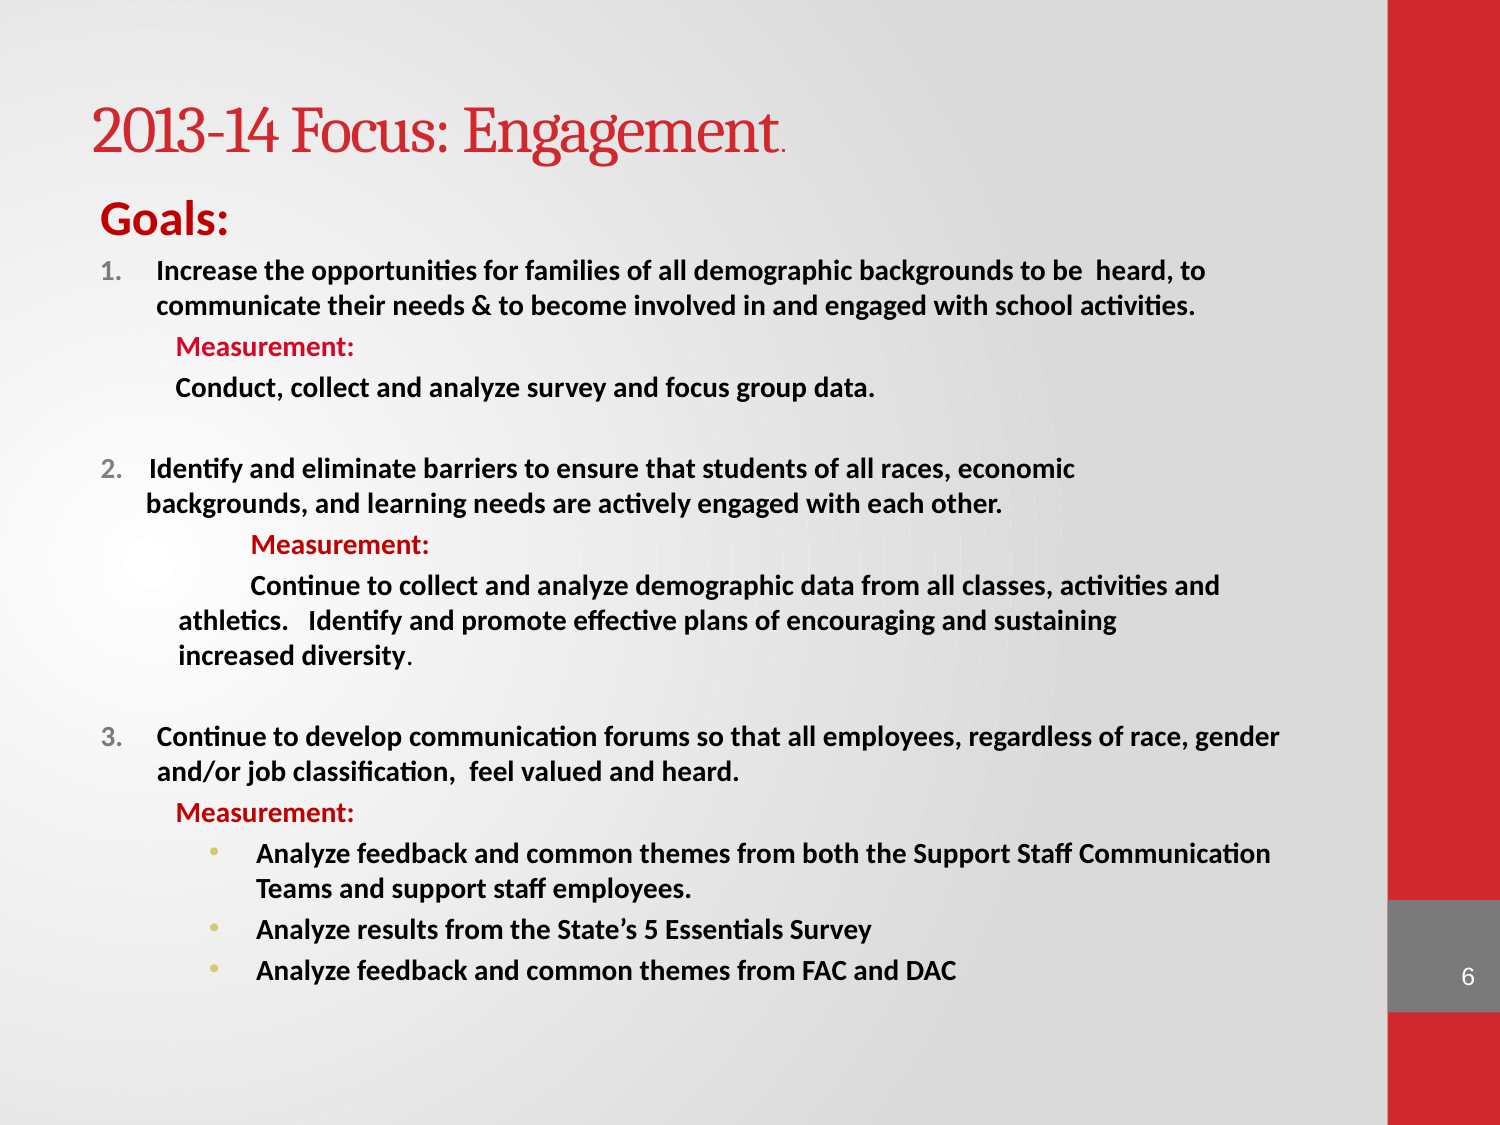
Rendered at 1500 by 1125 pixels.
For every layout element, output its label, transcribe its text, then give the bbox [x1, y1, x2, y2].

list Goals: Increase the opportunities for families of all demographic backgrounds to be heard, to communicate their needs & to become involved in and engaged with school activities. Measurement: Conduct, collect and analyze survey and focus group data. 2. Identify and eliminate barriers to ensure that students of all races, economic backgrounds, and learning needs are actively engaged with each other. Measurement: Continue to collect and analyze demographic data from all classes, activities and athletics. Identify and promote effective plans of encouraging and sustaining increased diversity. Continue to develop communication forums so that all employees, regardless of race, gender and/or job classification, feel valued and heard. Measurement: Analyze feedback and common themes from both the Support Staff Communication Teams and support staff employees. Analyze results from the State’s 5 Essentials Survey Analyze feedback and common themes from FAC and DAC [66, 178, 1356, 997]
slide_number 6 [1445, 958, 1492, 994]
title 2013-14 Focus: Engagement. [77, 32, 1328, 220]
